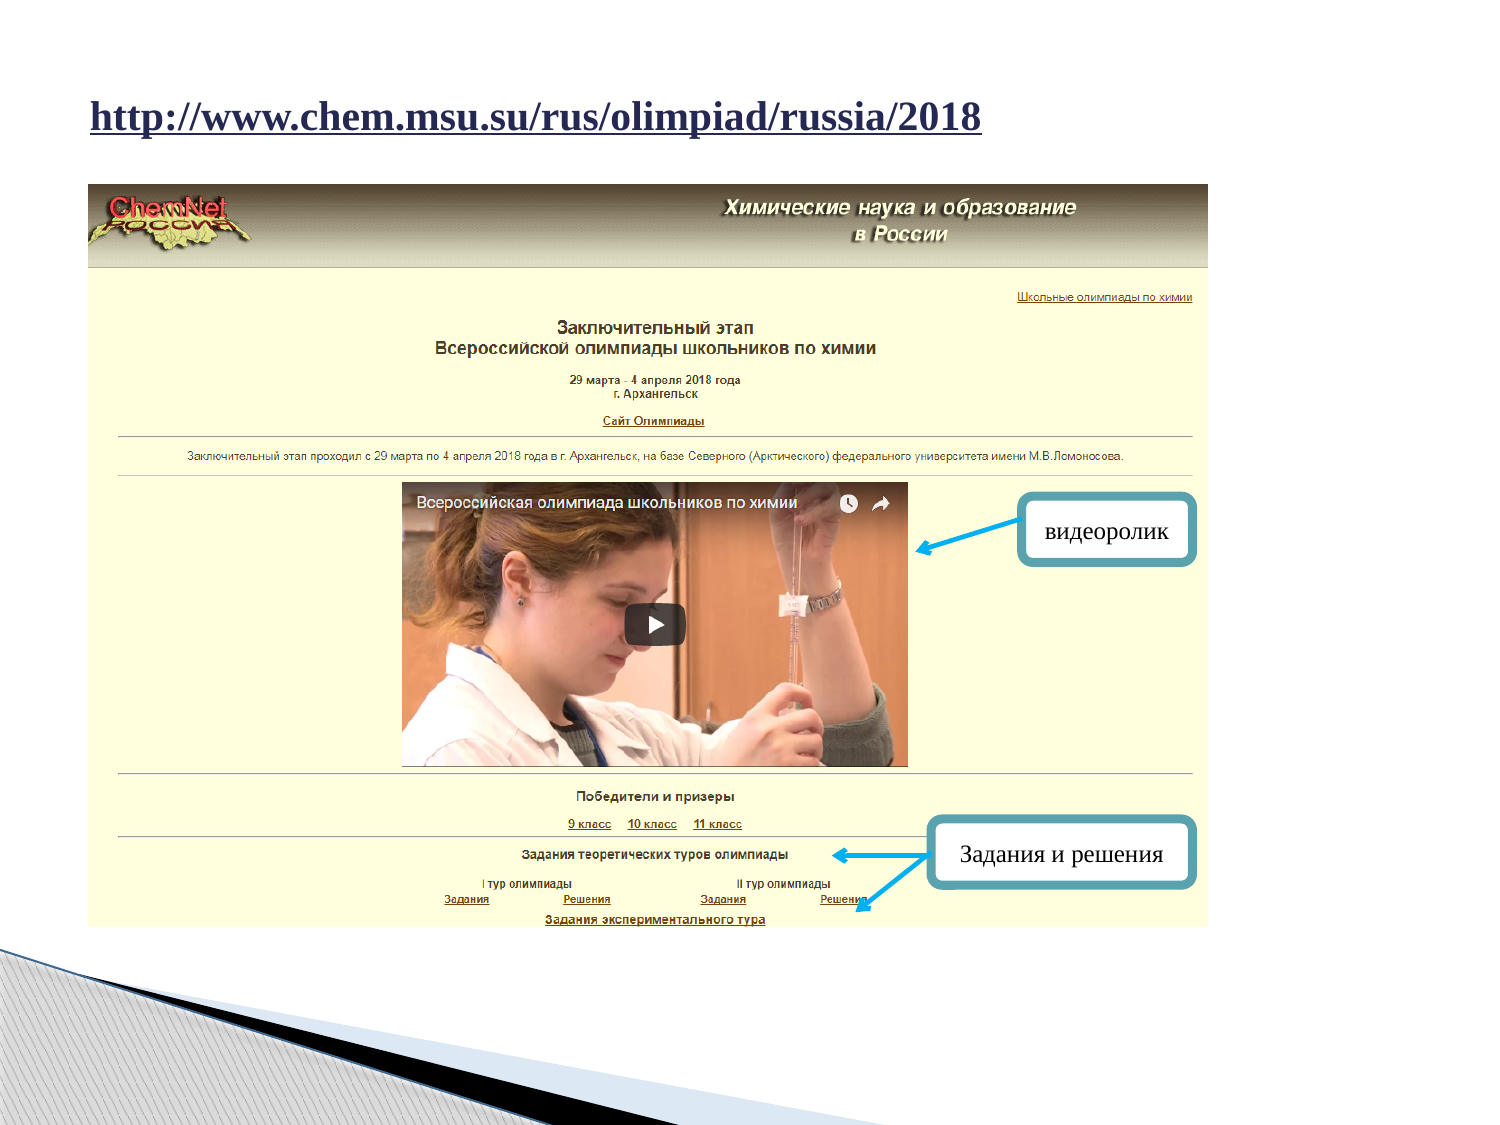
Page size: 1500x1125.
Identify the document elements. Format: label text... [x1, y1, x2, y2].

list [88, 184, 1208, 928]
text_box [855, 851, 932, 913]
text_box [915, 518, 1022, 552]
title http://www.chem.msu.su/rus/olimpiad/russia/2018 [75, 45, 1425, 233]
